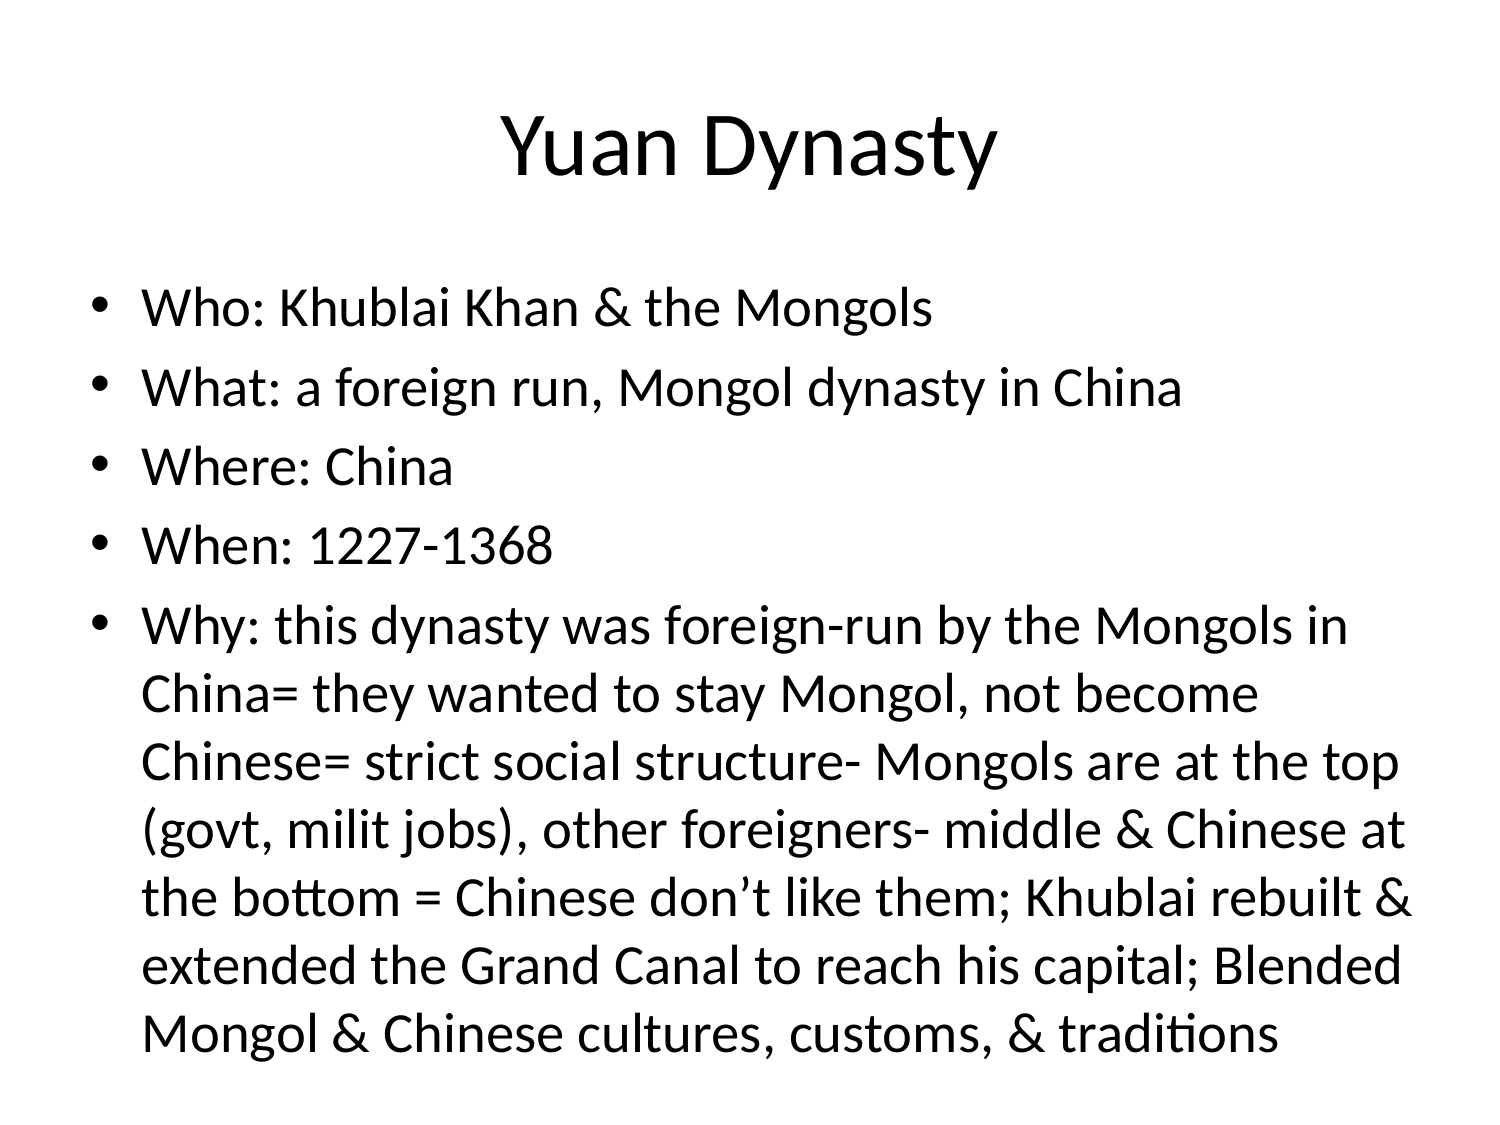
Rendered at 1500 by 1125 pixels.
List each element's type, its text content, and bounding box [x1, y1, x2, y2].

list Who: Khublai Khan & the Mongols What: a foreign run, Mongol dynasty in China Where: China When: 1227-1368 Why: this dynasty was foreign-run by the Mongols in China= they wanted to stay Mongol, not become Chinese= strict social structure- Mongols are at the top (govt, milit jobs), other foreigners- middle & Chinese at the bottom = Chinese don’t like them; Khublai rebuilt & extended the Grand Canal to reach his capital; Blended Mongol & Chinese cultures, customs, & traditions [75, 262, 1450, 1075]
title Yuan Dynasty [75, 45, 1425, 233]
